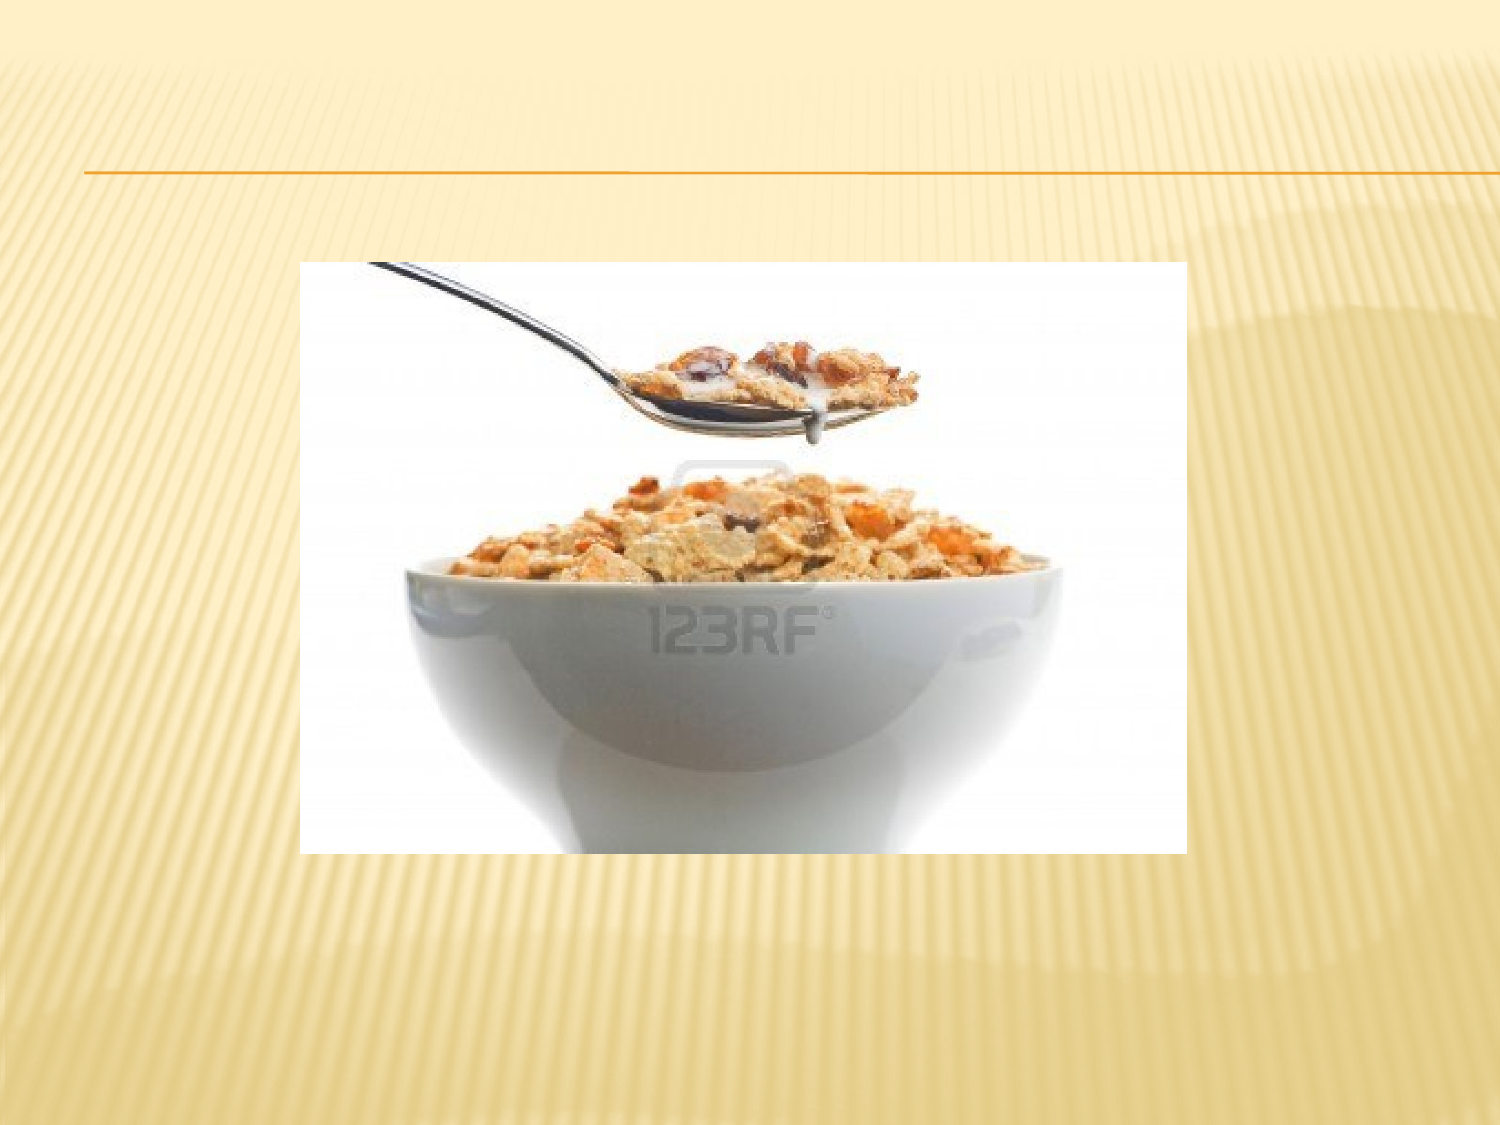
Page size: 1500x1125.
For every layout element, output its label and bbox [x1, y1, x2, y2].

picture [299, 262, 1187, 855]
